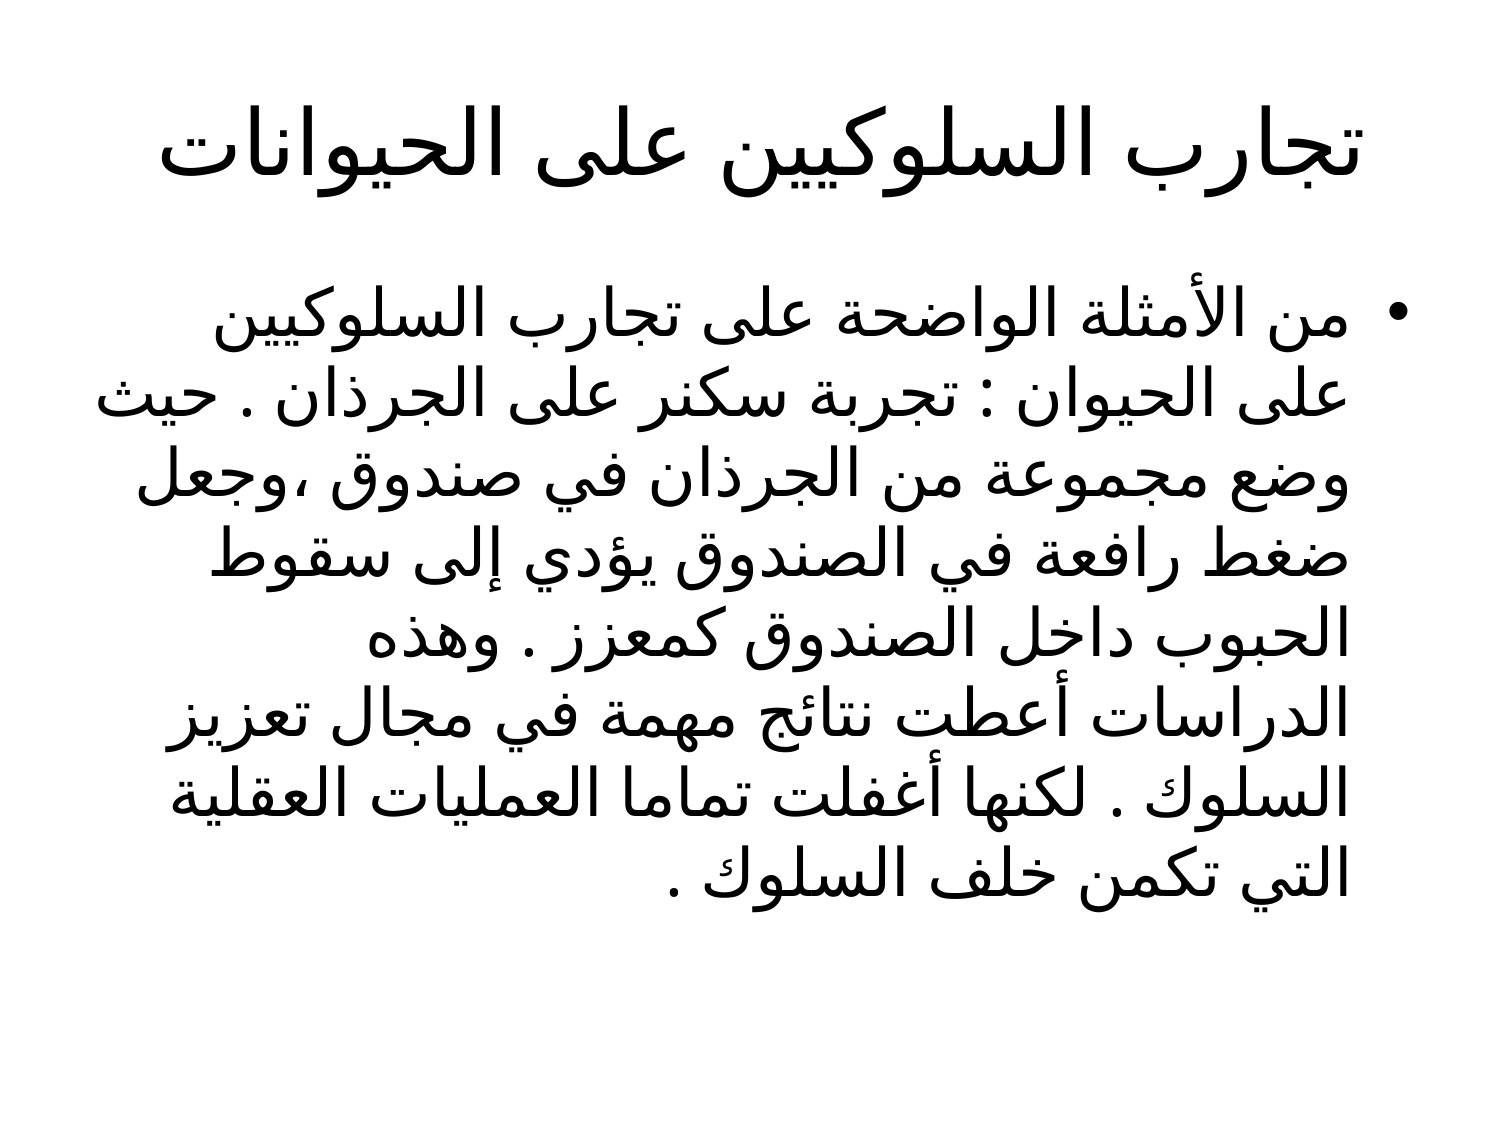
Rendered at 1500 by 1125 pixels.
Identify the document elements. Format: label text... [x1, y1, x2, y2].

list من الأمثلة الواضحة على تجارب السلوكيين على الحيوان : تجربة سكنر على الجرذان . حيث وضع مجموعة من الجرذان في صندوق ،وجعل ضغط رافعة في الصندوق يؤدي إلى سقوط الحبوب داخل الصندوق كمعزز . وهذه الدراسات أعطت نتائج مهمة في مجال تعزيز السلوك . لكنها أغفلت تماما العمليات العقلية التي تكمن خلف السلوك . [75, 262, 1425, 1005]
title تجارب السلوكيين على الحيوانات [75, 45, 1425, 233]
